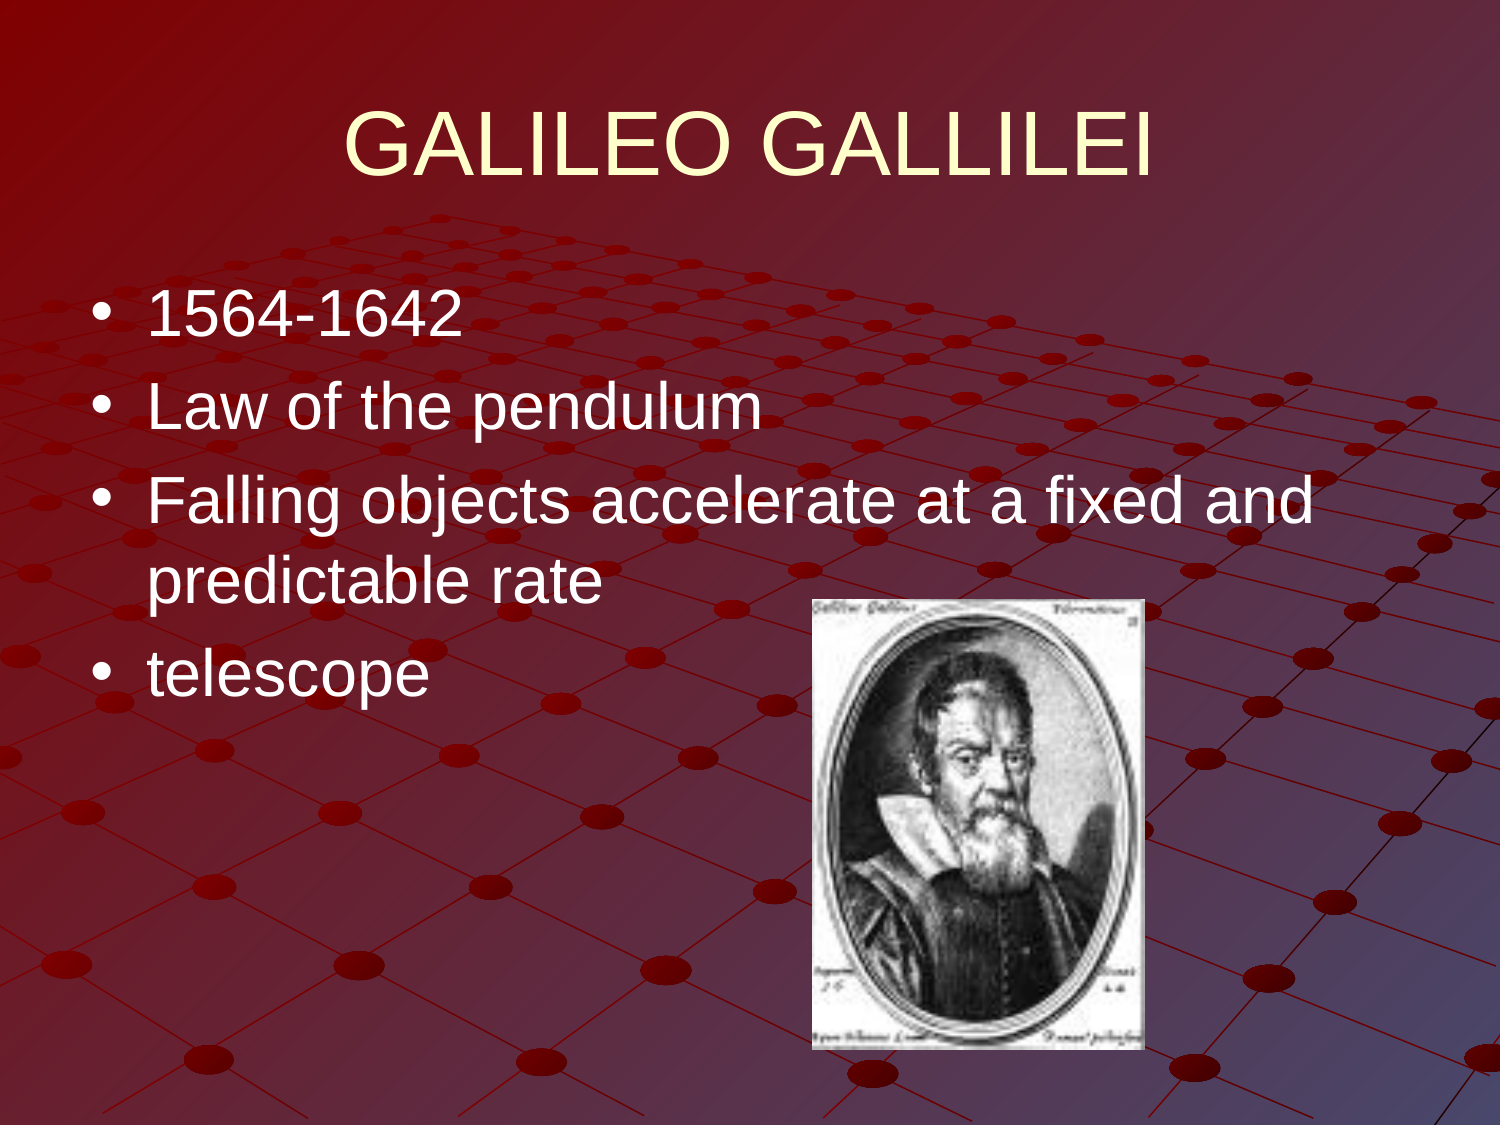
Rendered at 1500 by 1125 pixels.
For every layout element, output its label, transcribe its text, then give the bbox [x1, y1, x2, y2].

title GALILEO GALLILEI [75, 45, 1425, 233]
picture [812, 599, 1146, 1051]
list 1564-1642 Law of the pendulum Falling objects accelerate at a fixed and predictable rate telescope [75, 262, 1425, 1007]
